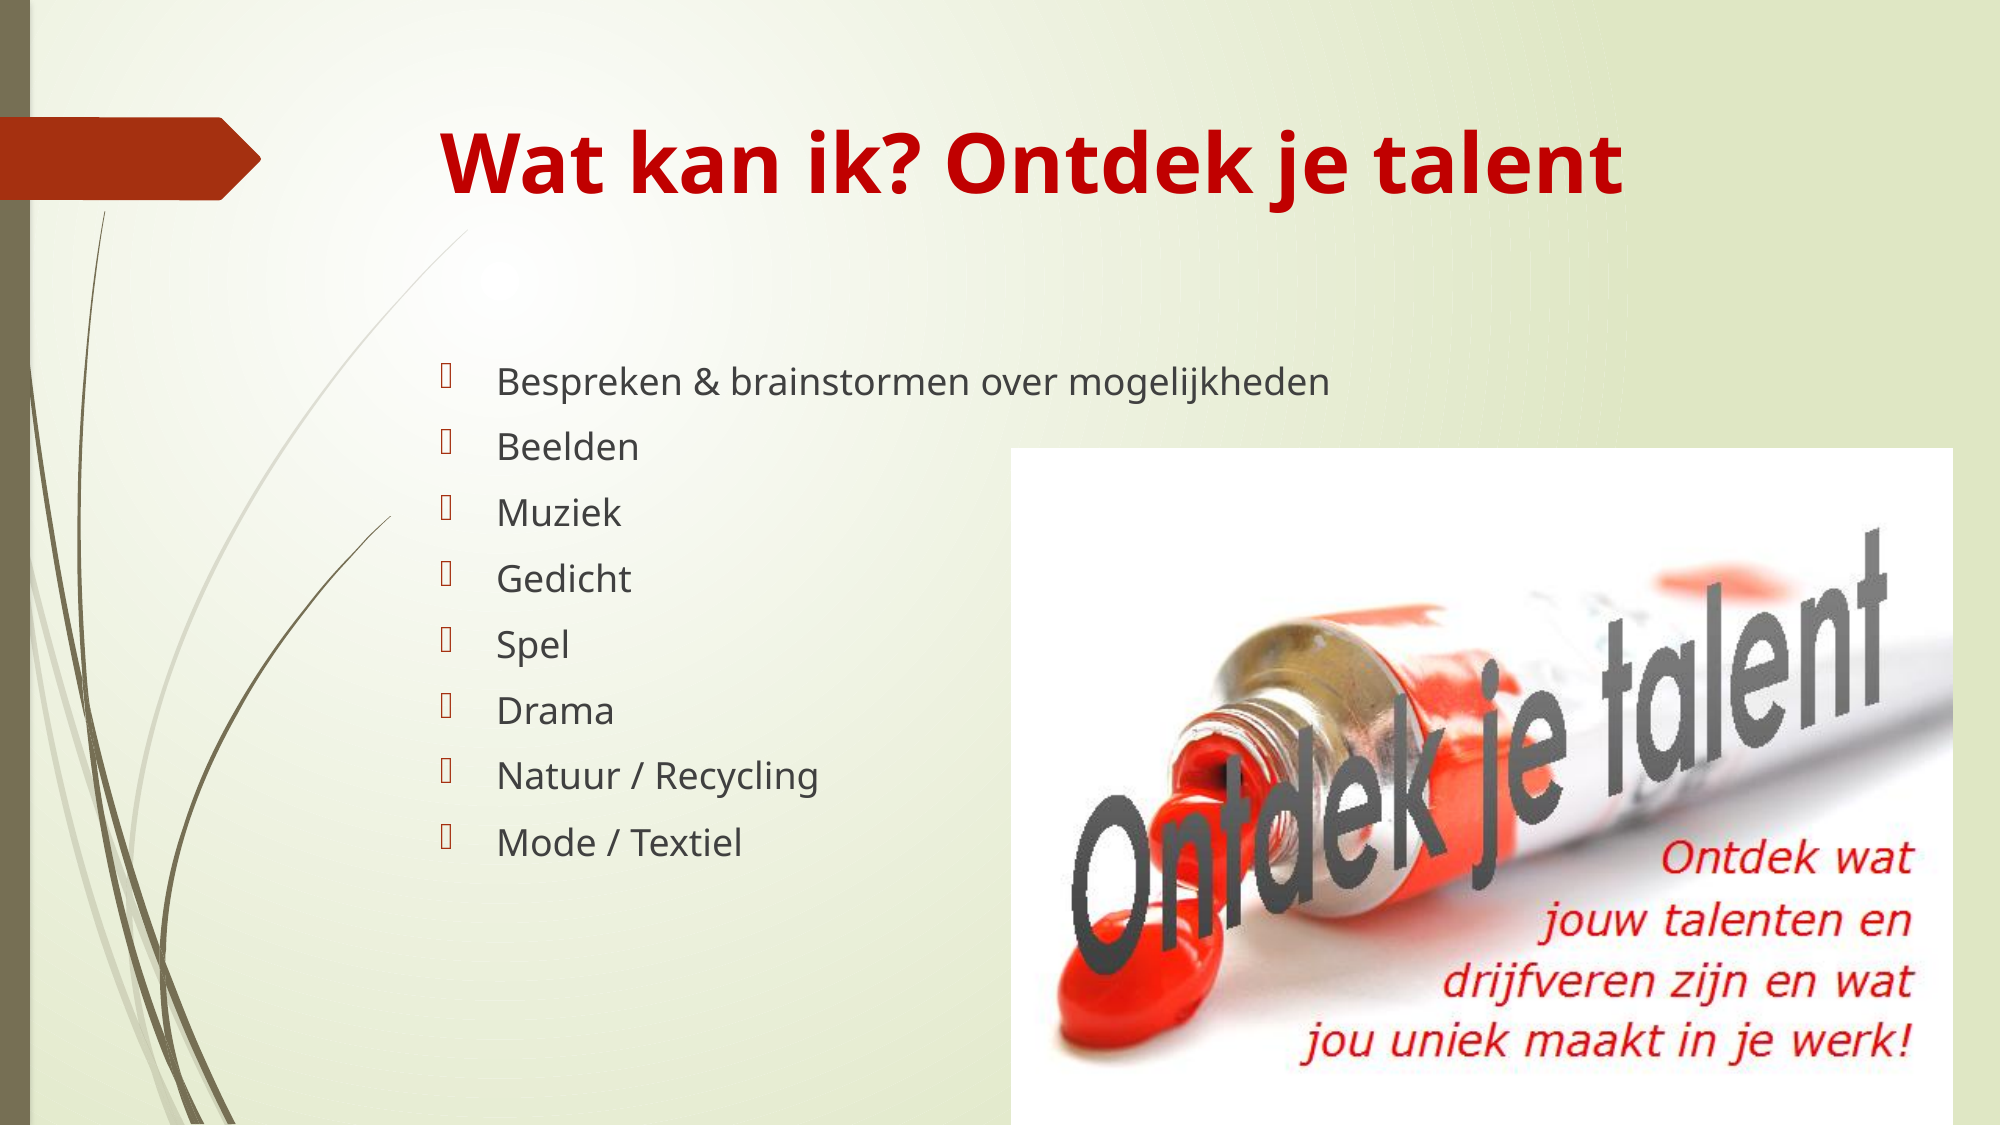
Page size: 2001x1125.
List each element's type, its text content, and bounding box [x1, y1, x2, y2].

picture [1011, 447, 1953, 1125]
title Wat kan ik? Ontdek je talent [425, 102, 1888, 313]
list Bespreken & brainstormen over mogelijkheden Beelden Muziek Gedicht Spel Drama Natuur / Recycling Mode / Textiel [424, 350, 1888, 970]
